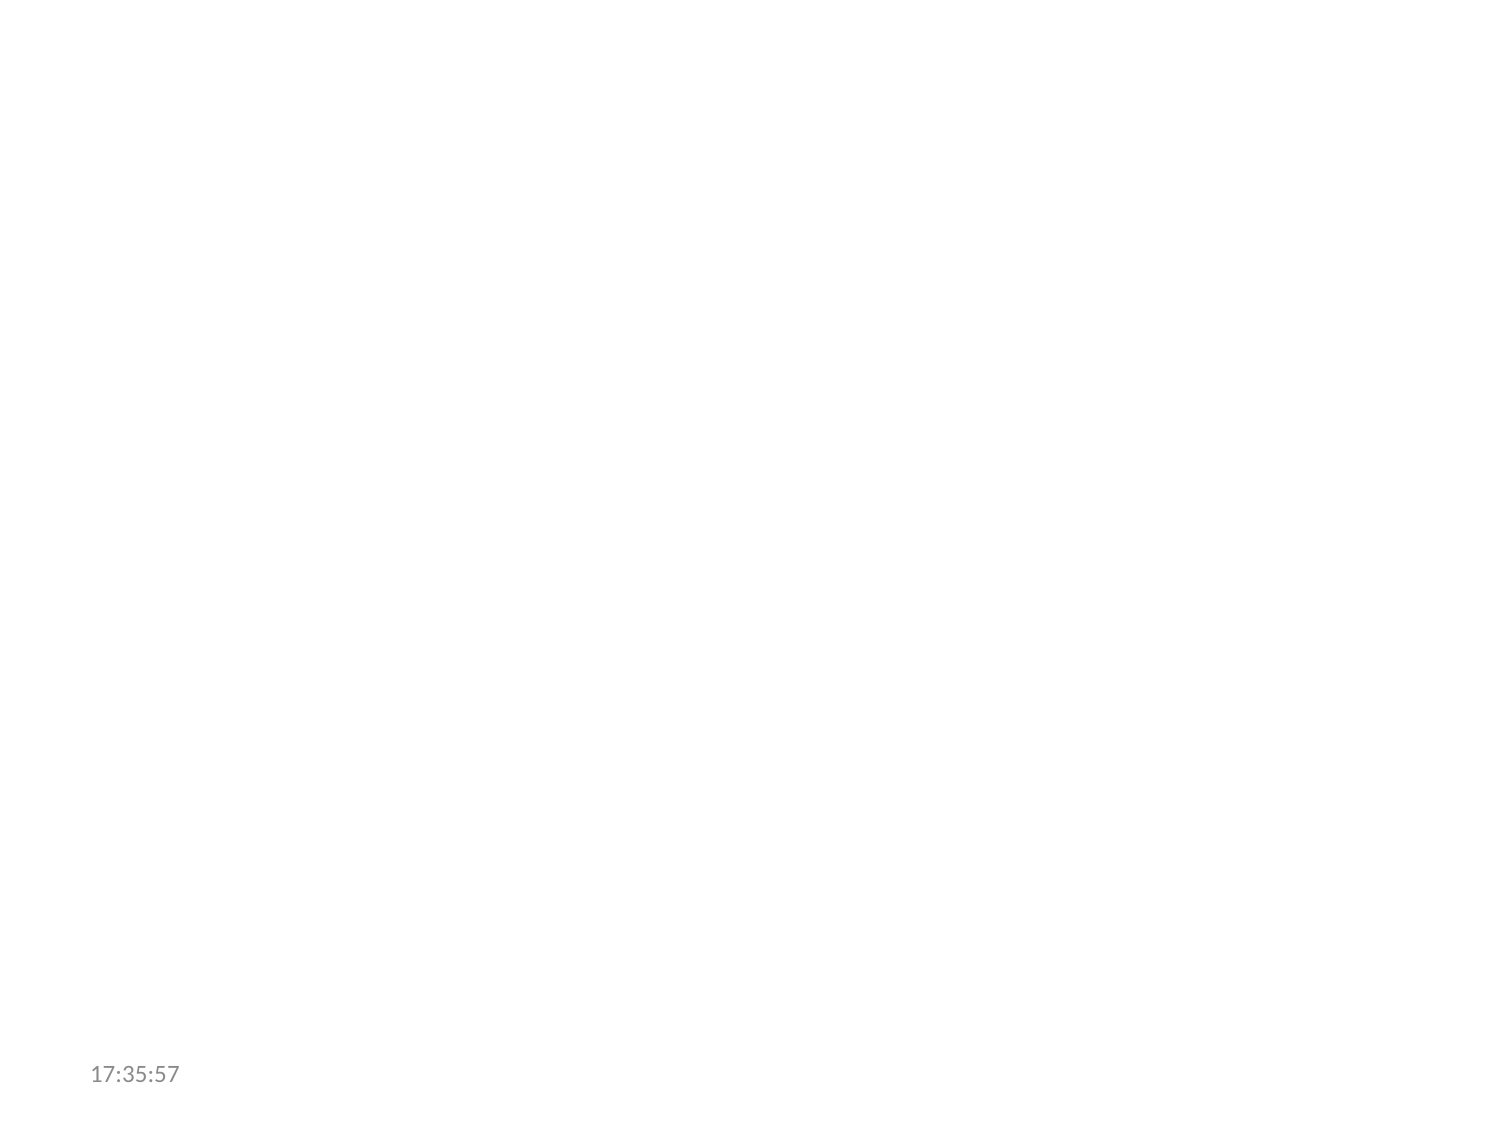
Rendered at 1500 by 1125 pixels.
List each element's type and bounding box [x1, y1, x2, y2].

slide_number [75, 1042, 425, 1103]
